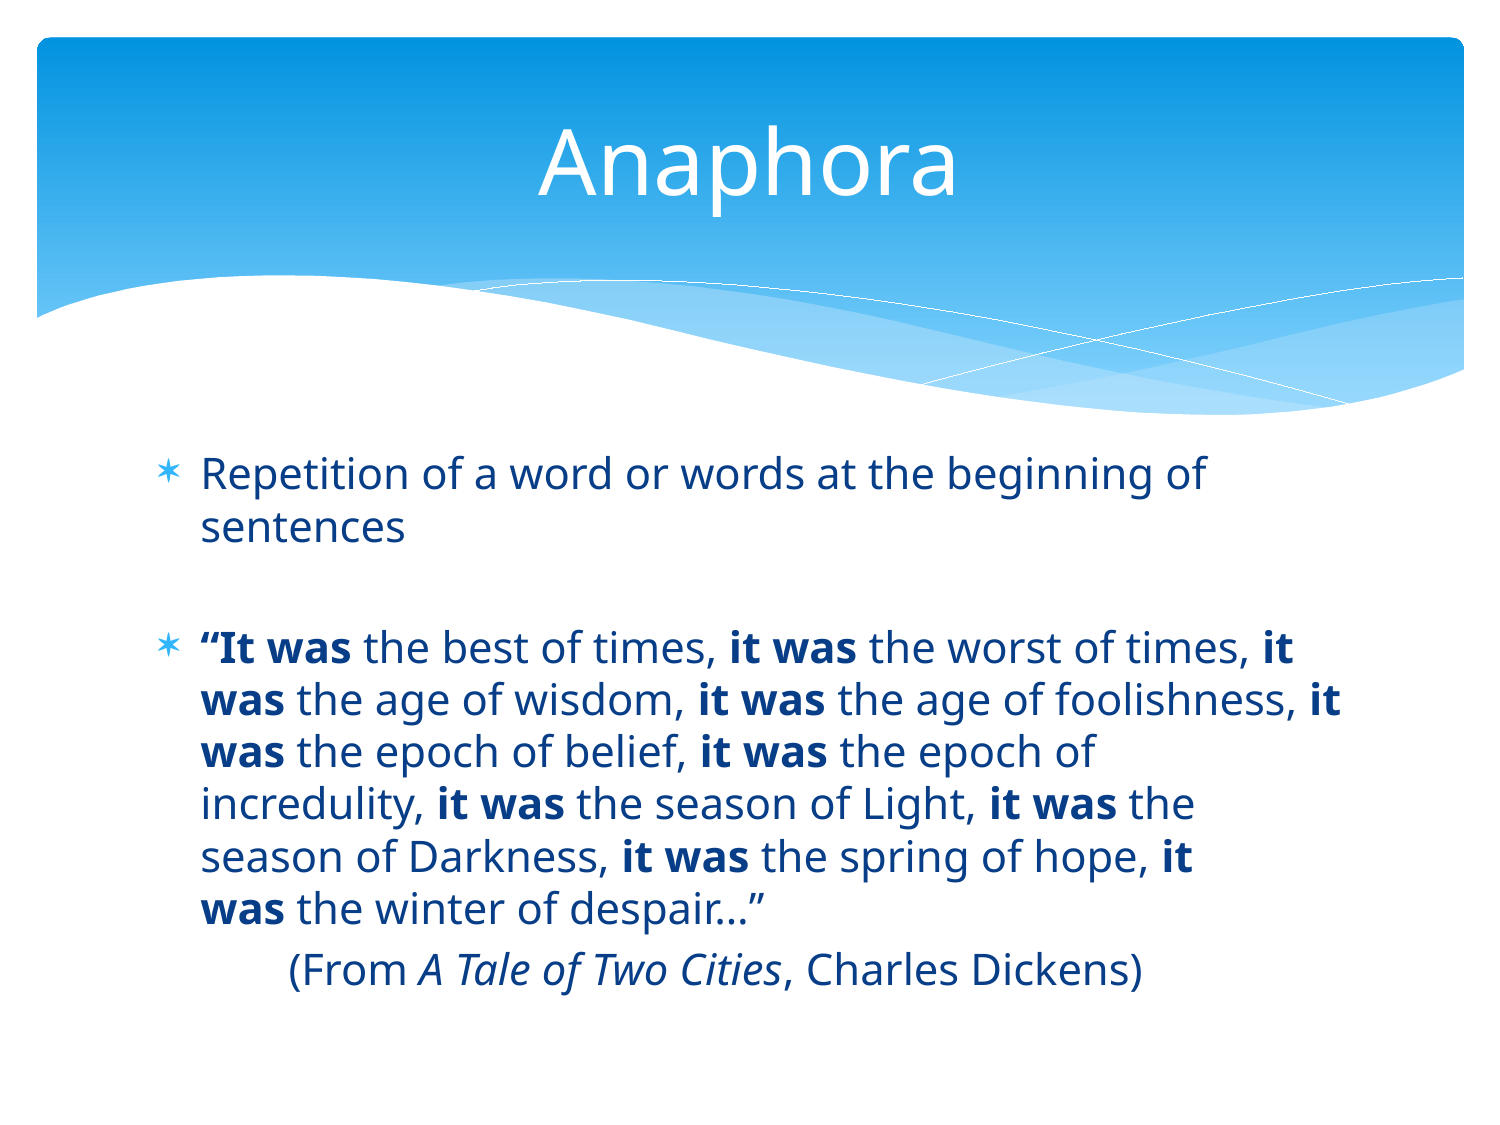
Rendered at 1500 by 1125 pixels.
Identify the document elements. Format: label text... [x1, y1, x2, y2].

list Repetition of a word or words at the beginning of sentences “It was the best of times, it was the worst of times, it was the age of wisdom, it was the age of foolishness, it was the epoch of belief, it was the epoch of incredulity, it was the season of Light, it was the season of Darkness, it was the spring of hope, it was the winter of despair…” (From A Tale of Two Cities, Charles Dickens) [143, 438, 1359, 1005]
title Anaphora [75, 55, 1425, 261]
